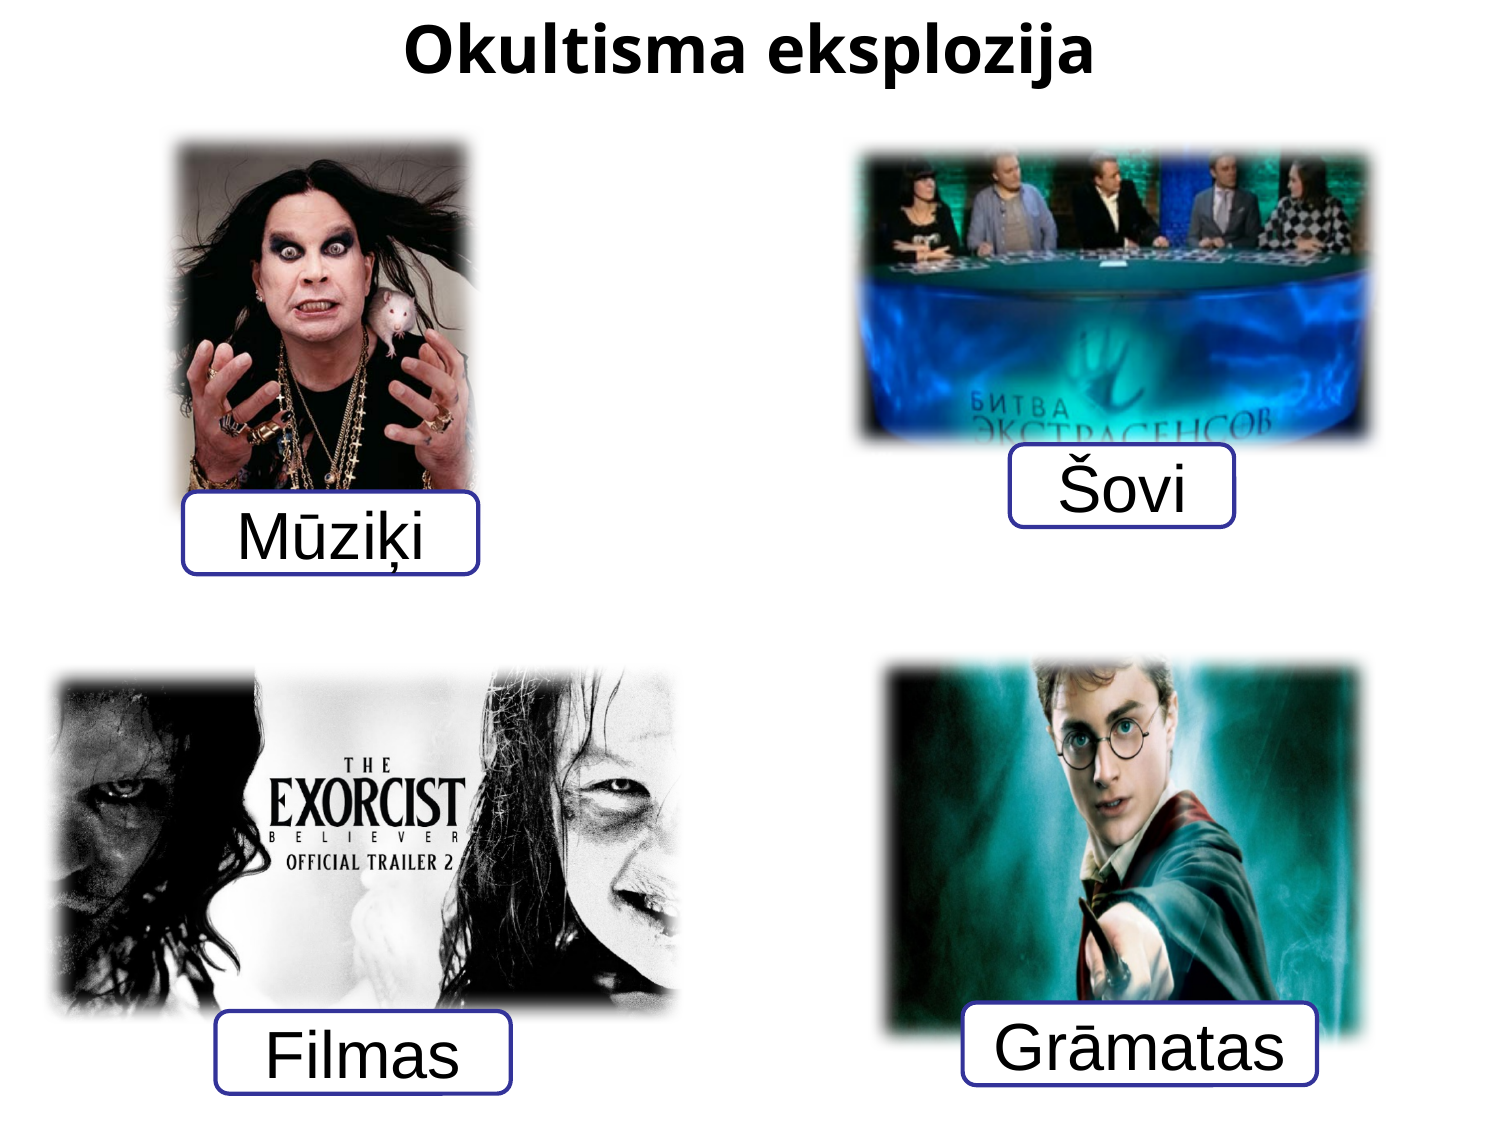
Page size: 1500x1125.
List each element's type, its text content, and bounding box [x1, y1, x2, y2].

text_box Okultisma eksplozija [0, 0, 1500, 95]
picture [867, 649, 1377, 1052]
picture [40, 662, 686, 1026]
text_box Filmas [213, 1034, 513, 1096]
picture [843, 136, 1387, 457]
text_box Mūziķi [180, 535, 481, 577]
picture [159, 125, 484, 528]
text_box Grāmatas [960, 1060, 1320, 1088]
text_box Šovi [1007, 466, 1237, 530]
